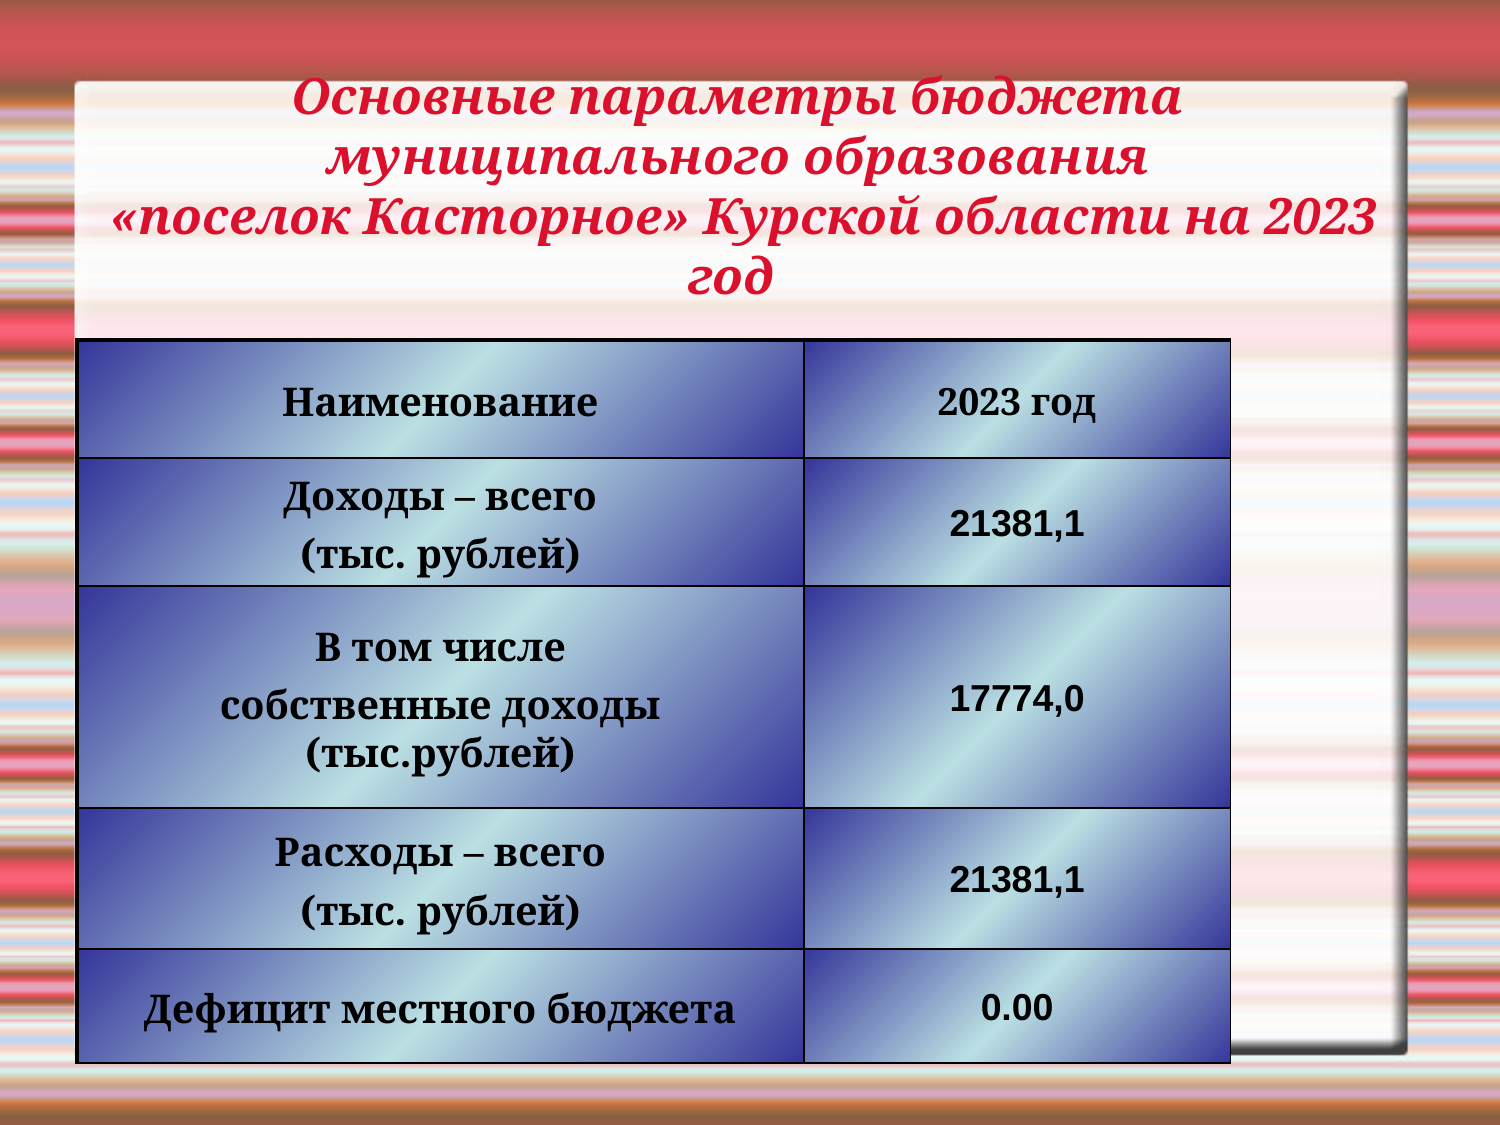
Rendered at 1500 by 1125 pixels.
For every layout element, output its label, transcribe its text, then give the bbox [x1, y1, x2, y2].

table_cell Расходы – всего (тыс. рублей) [79, 809, 803, 948]
table_cell В том числе собственные доходы (тыс.рублей) [79, 587, 803, 807]
table_cell Доходы – всего (тыс. рублей) [79, 459, 803, 585]
table_cell Дефицит местного бюджета [79, 950, 803, 1062]
picture [0, 0, 1500, 1125]
table_cell 17774,0 [805, 587, 1230, 807]
table_cell 21381,1 [805, 809, 1230, 948]
table_header Наименование [79, 342, 803, 457]
table_cell 21381,1 [805, 459, 1230, 585]
table_header 2023 год [805, 342, 1230, 457]
title Основные параметры бюджета муниципального образования «поселок Касторное» Курской области на 2023 год [64, 77, 1424, 292]
table_cell 0.00 [805, 950, 1230, 1062]
